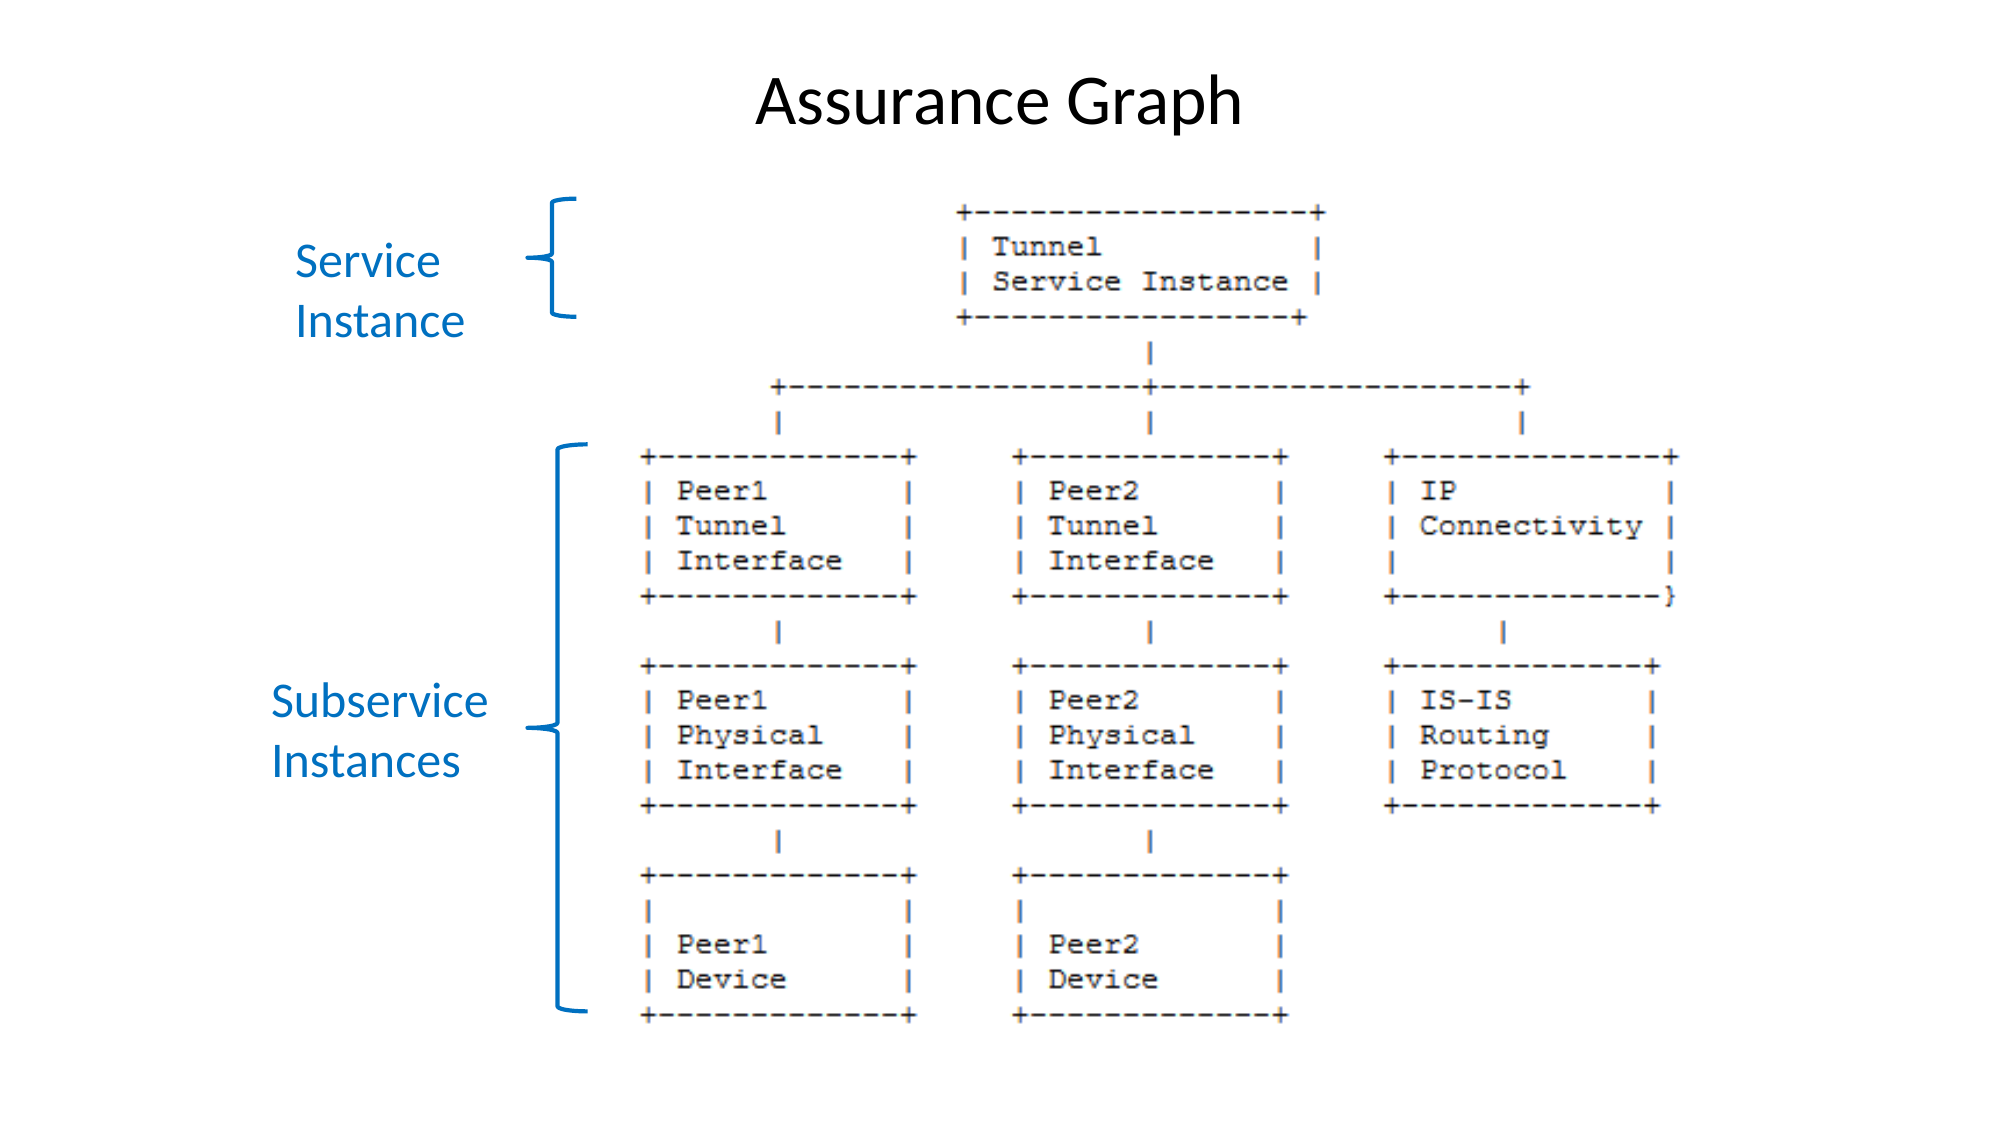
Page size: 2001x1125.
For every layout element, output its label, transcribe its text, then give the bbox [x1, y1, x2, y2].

title Assurance Graph [99, 45, 1900, 233]
text_box [526, 197, 577, 318]
text_box Service Instance [280, 219, 481, 355]
text_box [526, 443, 588, 1013]
text_box Subservice Instances [256, 659, 556, 795]
picture [615, 184, 1715, 1047]
